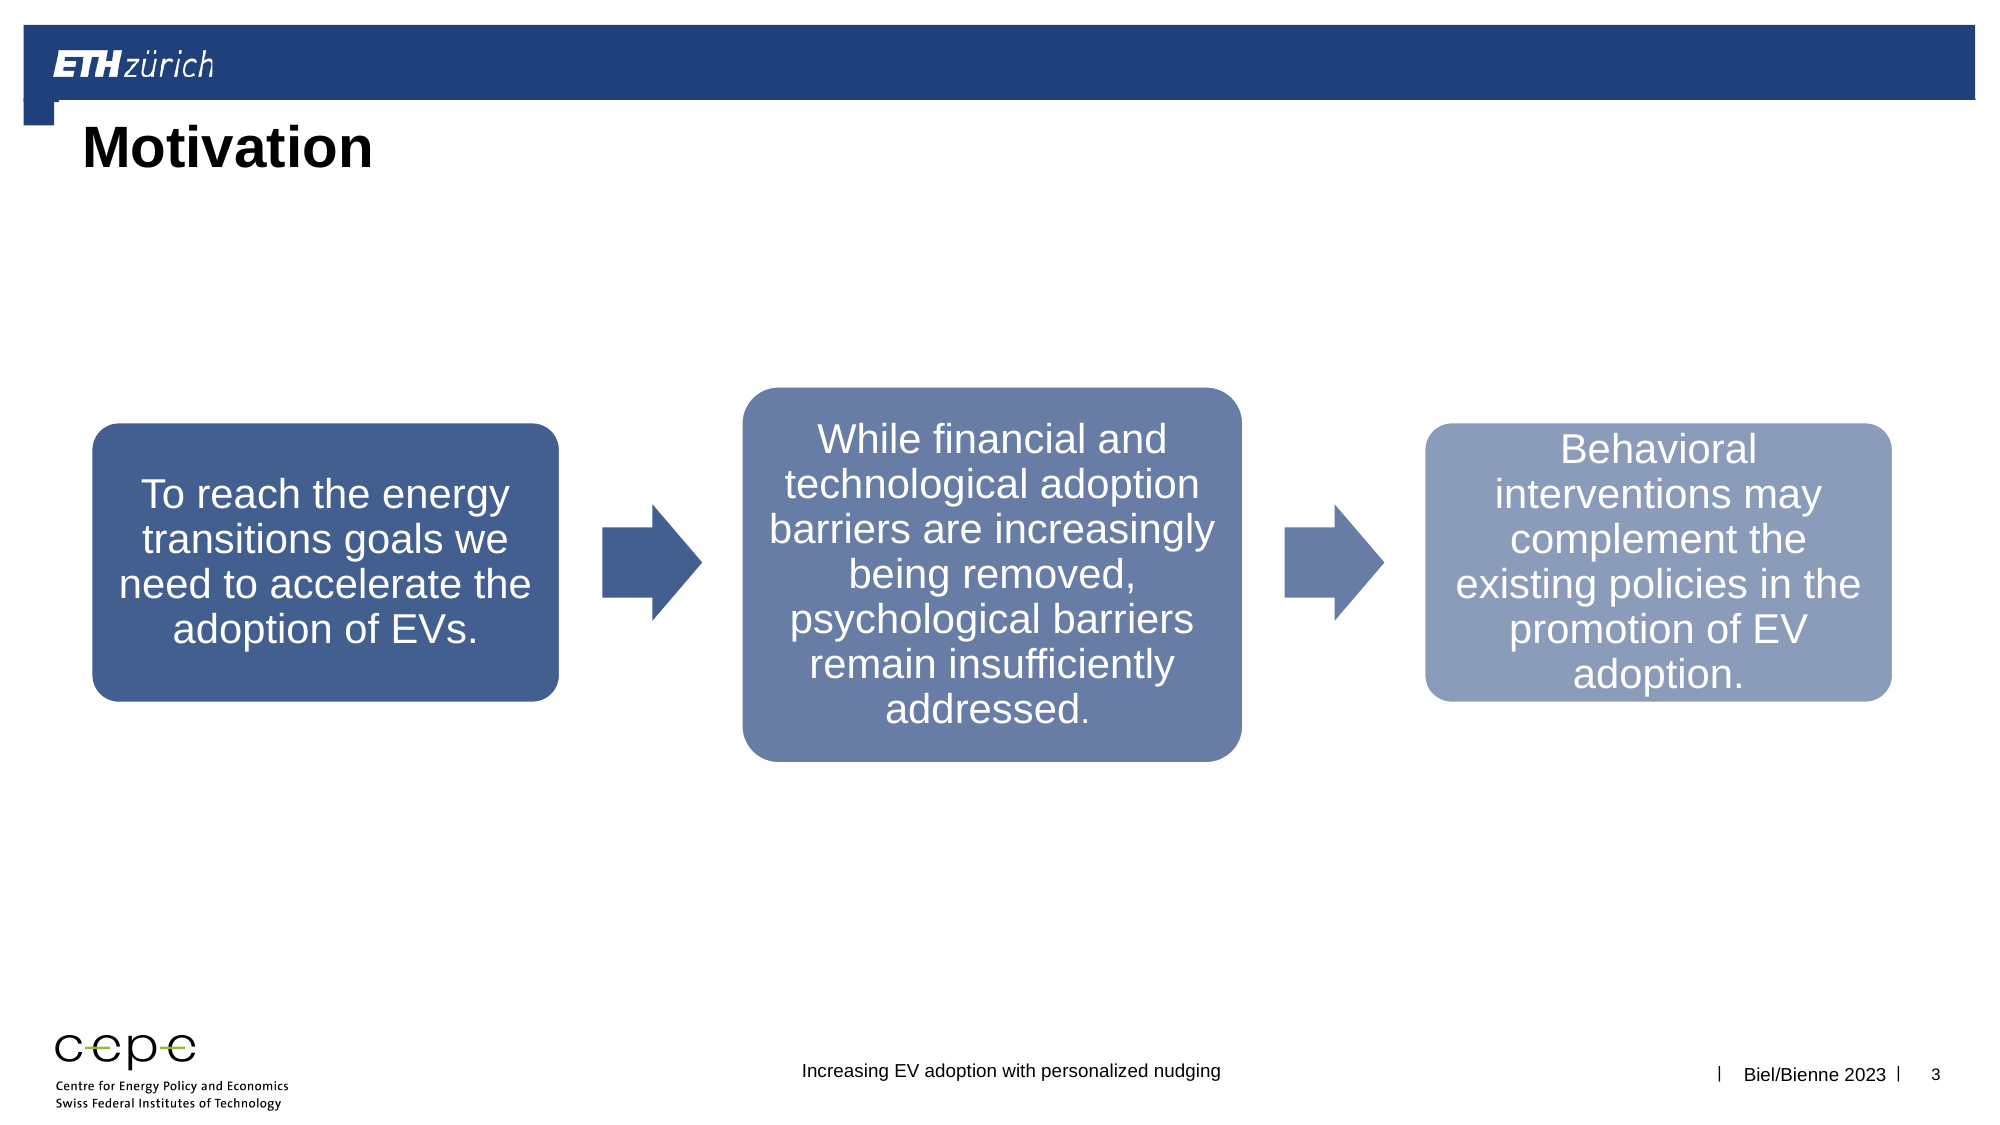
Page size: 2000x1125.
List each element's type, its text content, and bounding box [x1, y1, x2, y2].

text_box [90, 421, 562, 704]
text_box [602, 503, 703, 622]
picture [54, 1033, 289, 1112]
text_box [1423, 421, 1895, 704]
slide_number 3 [1906, 1034, 1966, 1112]
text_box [1284, 503, 1385, 622]
text_box Increasing EV adoption with personalized nudging [787, 1051, 1709, 1125]
text_box Motivation [58, 100, 1980, 254]
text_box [740, 385, 1245, 765]
text_box Biel/Bienne 2023 [1728, 1054, 1906, 1125]
